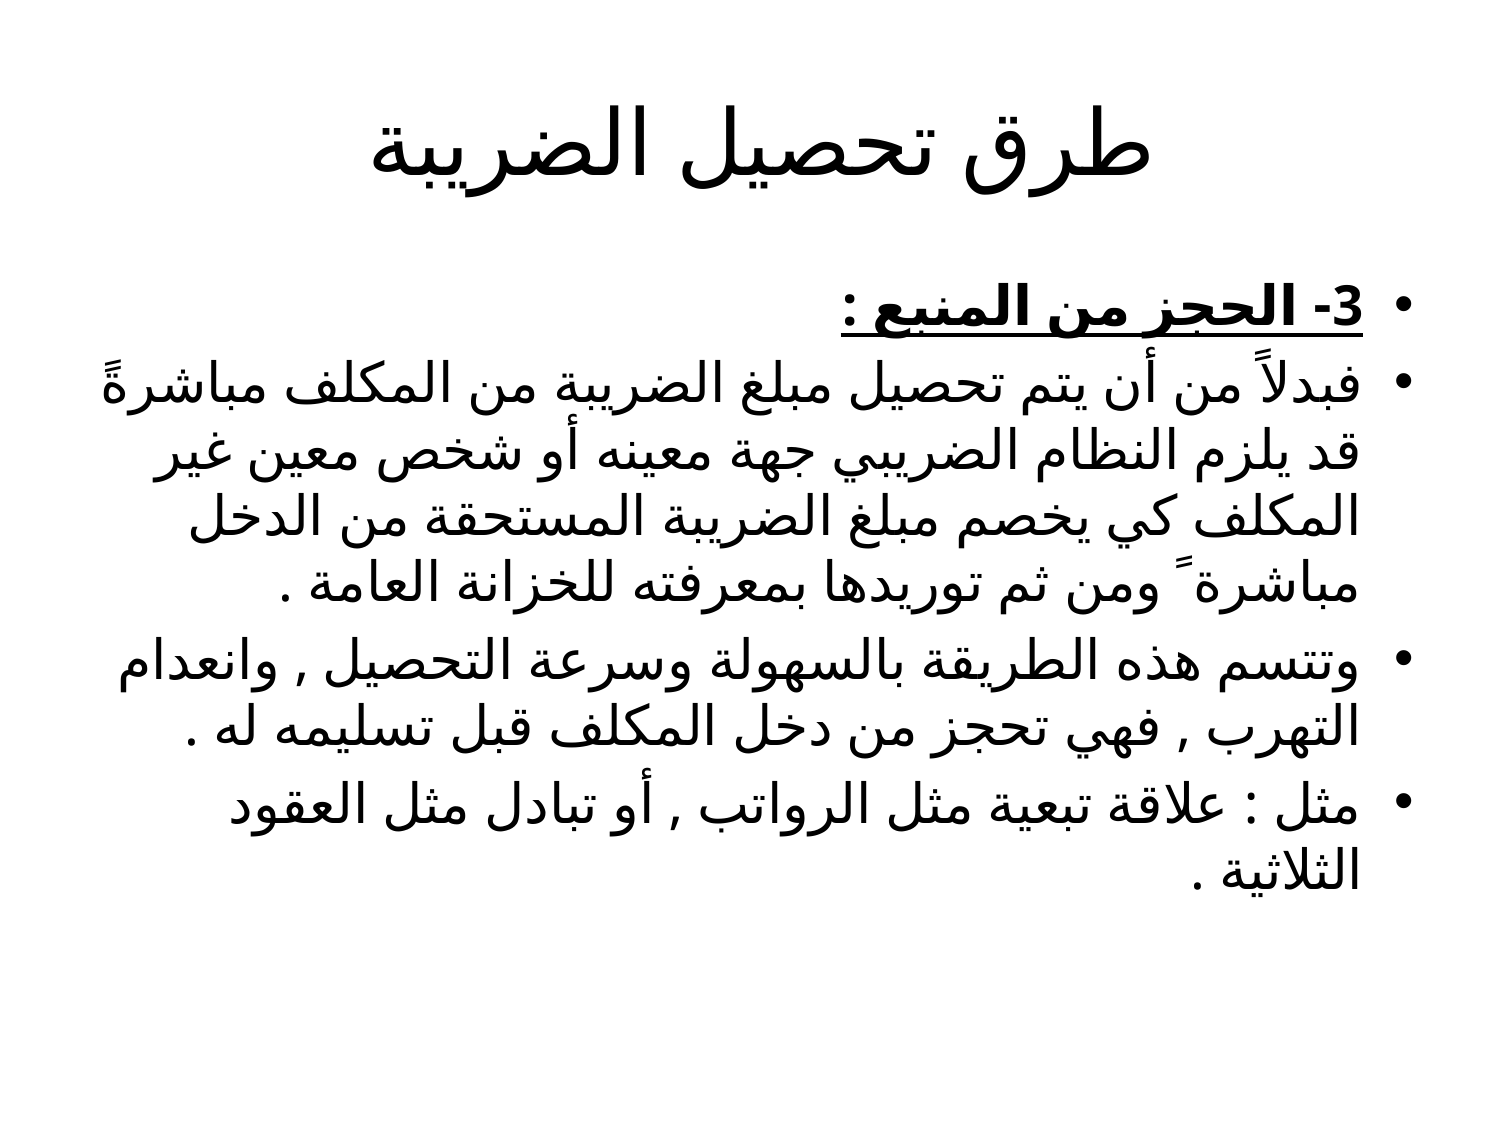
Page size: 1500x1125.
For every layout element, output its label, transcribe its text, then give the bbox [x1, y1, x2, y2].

title طرق تحصيل الضريبة [75, 45, 1425, 233]
list 3- الحجز من المنبع : فبدلاً من أن يتم تحصيل مبلغ الضريبة من المكلف مباشرةً قد يلزم النظام الضريبي جهة معينه أو شخص معين غير المكلف كي يخصم مبلغ الضريبة المستحقة من الدخل مباشرة ً ومن ثم توريدها بمعرفته للخزانة العامة . وتتسم هذه الطريقة بالسهولة وسرعة التحصيل , وانعدام التهرب , فهي تحجز من دخل المكلف قبل تسليمه له . مثل : علاقة تبعية مثل الرواتب , أو تبادل مثل العقود الثلاثية . [75, 262, 1425, 1005]
